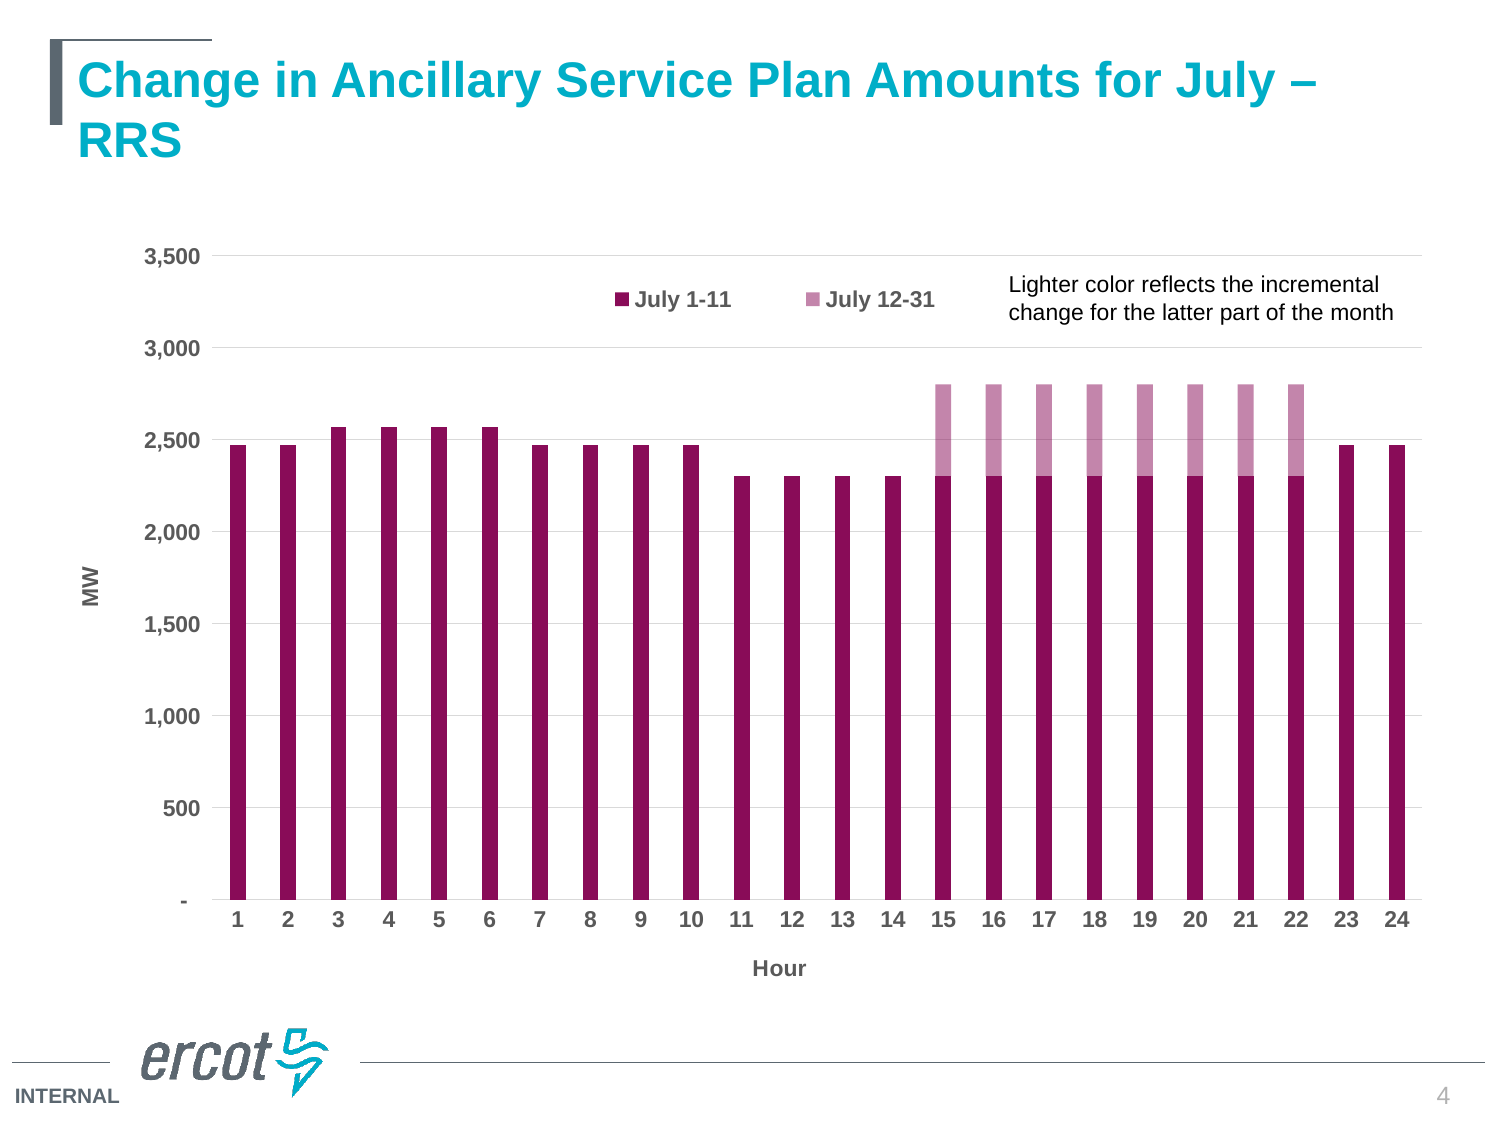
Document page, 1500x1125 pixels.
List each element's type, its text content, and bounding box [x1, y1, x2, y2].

picture [137, 1024, 332, 1100]
slide_number 4 [1400, 1076, 1488, 1113]
title Change in Ancillary Service Plan Amounts for July – RRS [62, 39, 1450, 125]
chart [49, 224, 1451, 992]
